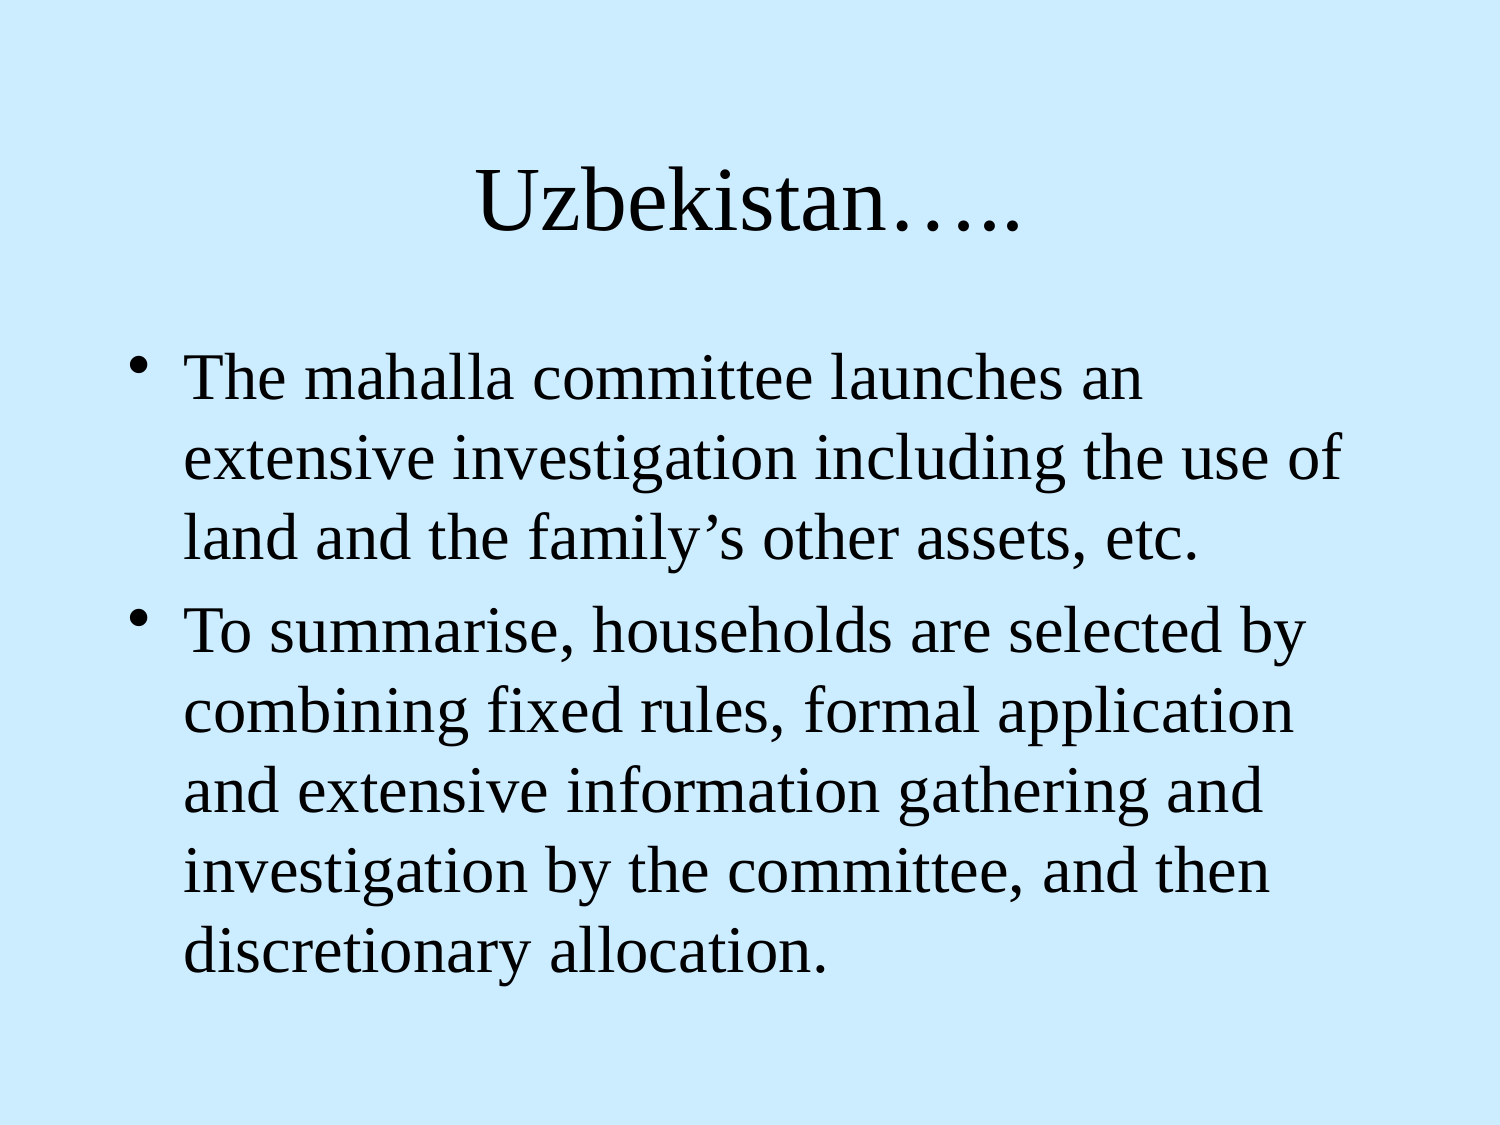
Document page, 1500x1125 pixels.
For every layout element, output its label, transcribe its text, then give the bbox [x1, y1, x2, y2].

list The mahalla committee launches an extensive investigation including the use of land and the family’s other assets, etc. To summarise, households are selected by combining fixed rules, formal application and extensive information gathering and investigation by the committee, and then discretionary allocation. [112, 324, 1388, 1001]
title Uzbekistan….. [112, 99, 1388, 288]
